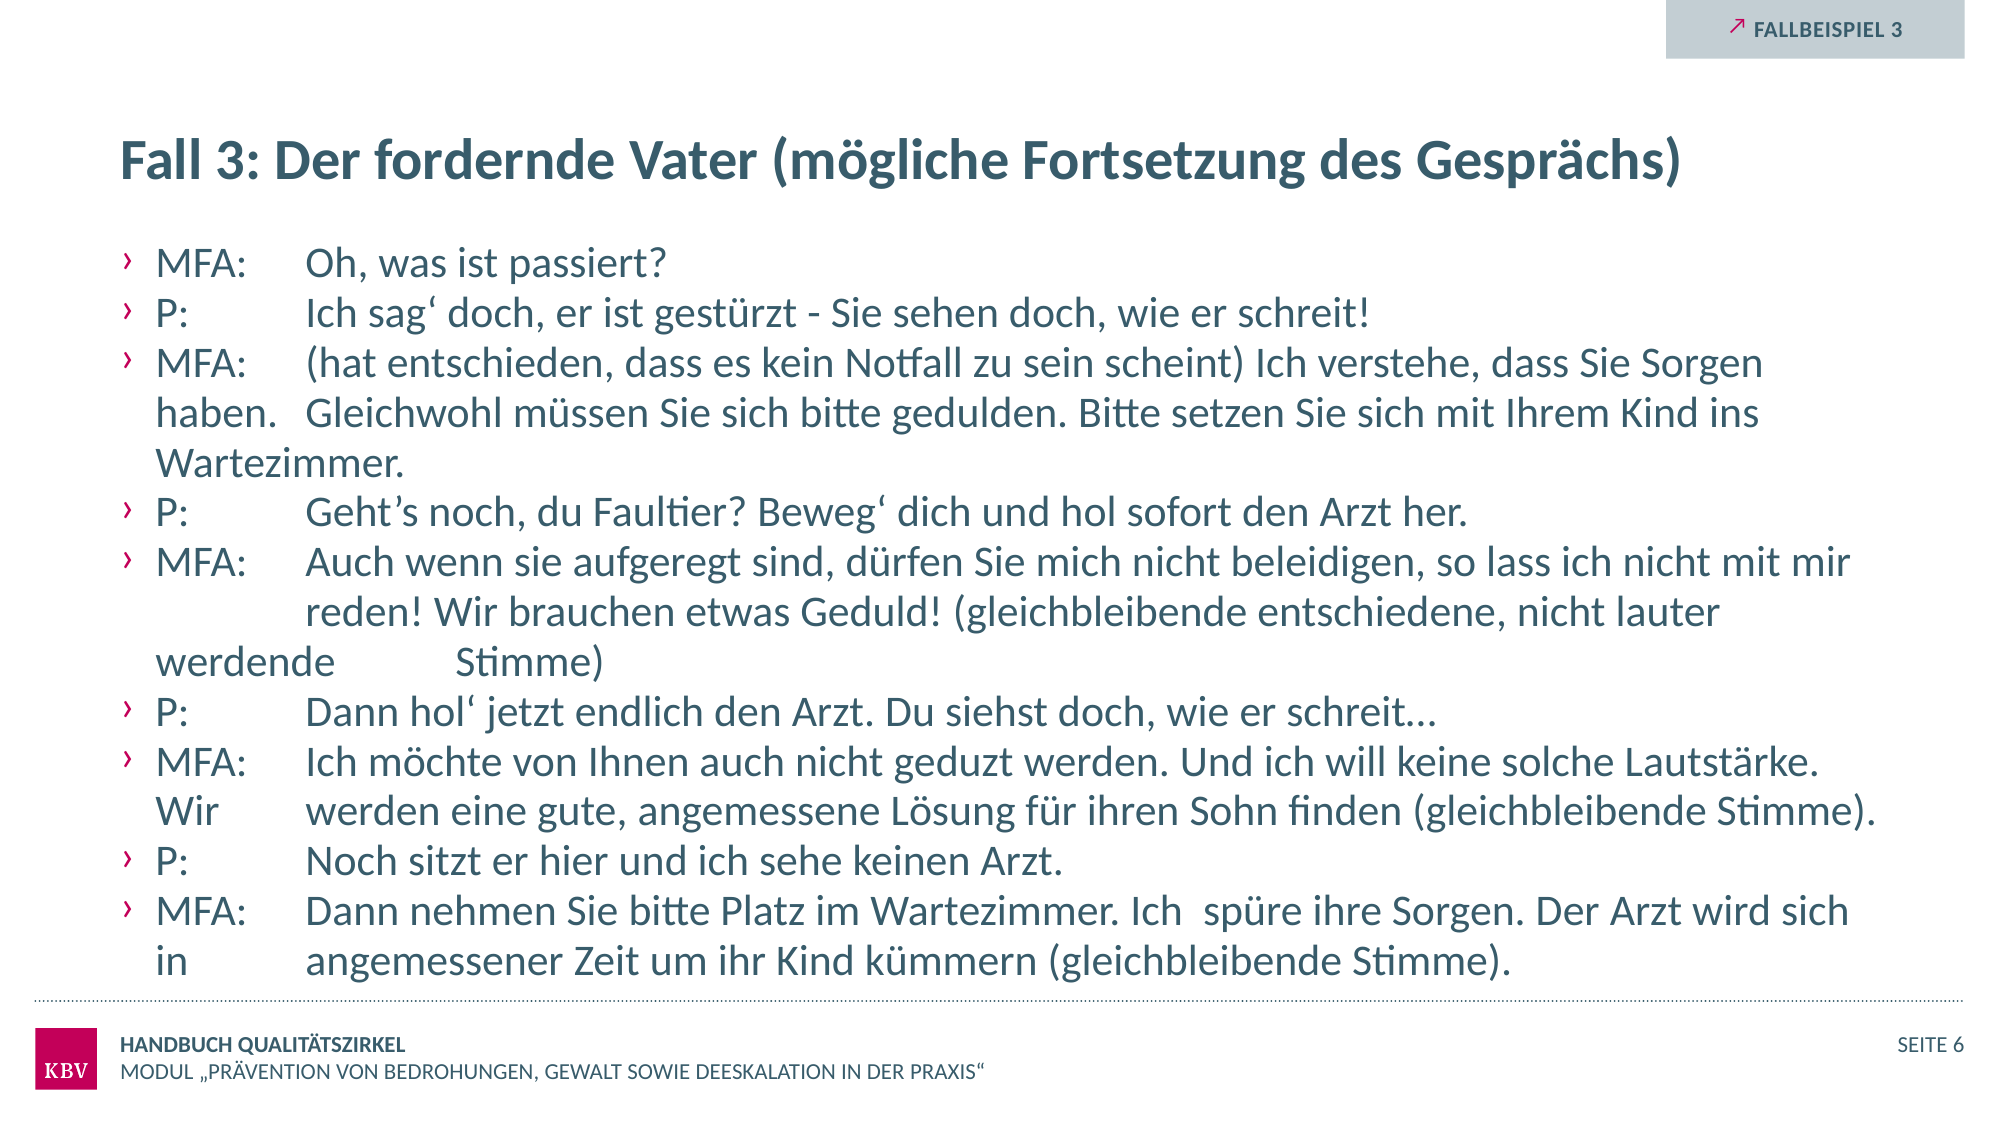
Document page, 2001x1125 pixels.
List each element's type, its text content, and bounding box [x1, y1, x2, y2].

title Fall 3: Der fordernde Vater (mögliche Fortsetzung des Gesprächs) [120, 129, 1880, 201]
list Fallbeispiel 3 [1666, 0, 1965, 59]
footer Handbuch Qualitätszirkel [120, 1030, 1668, 1057]
slide_number Modul „Prävention von Bedrohungen, Gewalt sowie Deeskalation in der Praxis“ [120, 1057, 1668, 1084]
slide_number Seite 6 [1787, 1030, 1965, 1057]
list MFA: Oh, was ist passiert? P: Ich sag‘ doch, er ist gestürzt - Sie sehen doch, wie er schreit! MFA: (hat entschieden, dass es kein Notfall zu sein scheint) Ich verstehe, dass Sie Sorgen haben. Gleichwohl müssen Sie sich bitte gedulden. Bitte setzen Sie sich mit Ihrem Kind ins Wartezimmer. P: Geht’s noch, du Faultier? Beweg‘ dich und hol sofort den Arzt her. MFA: Auch wenn sie aufgeregt sind, dürfen Sie mich nicht beleidigen, so lass ich nicht mit mir reden! Wir brauchen etwas Geduld! (gleichbleibende entschiedene, nicht lauter werdende Stimme) P: Dann hol‘ jetzt endlich den Arzt. Du siehst doch, wie er schreit… MFA: Ich möchte von Ihnen auch nicht geduzt werden. Und ich will keine solche Lautstärke. Wir werden eine gute, angemessene Lösung für ihren Sohn finden (gleichbleibende Stimme). P: Noch sitzt er hier und ich sehe keinen Arzt. MFA: Dann nehmen Sie bitte Platz im Wartezimmer. Ich spüre ihre Sorgen. Der Arzt wird sich in angemessener Zeit um ihr Kind kümmern (gleichbleibende Stimme). [120, 237, 1880, 969]
